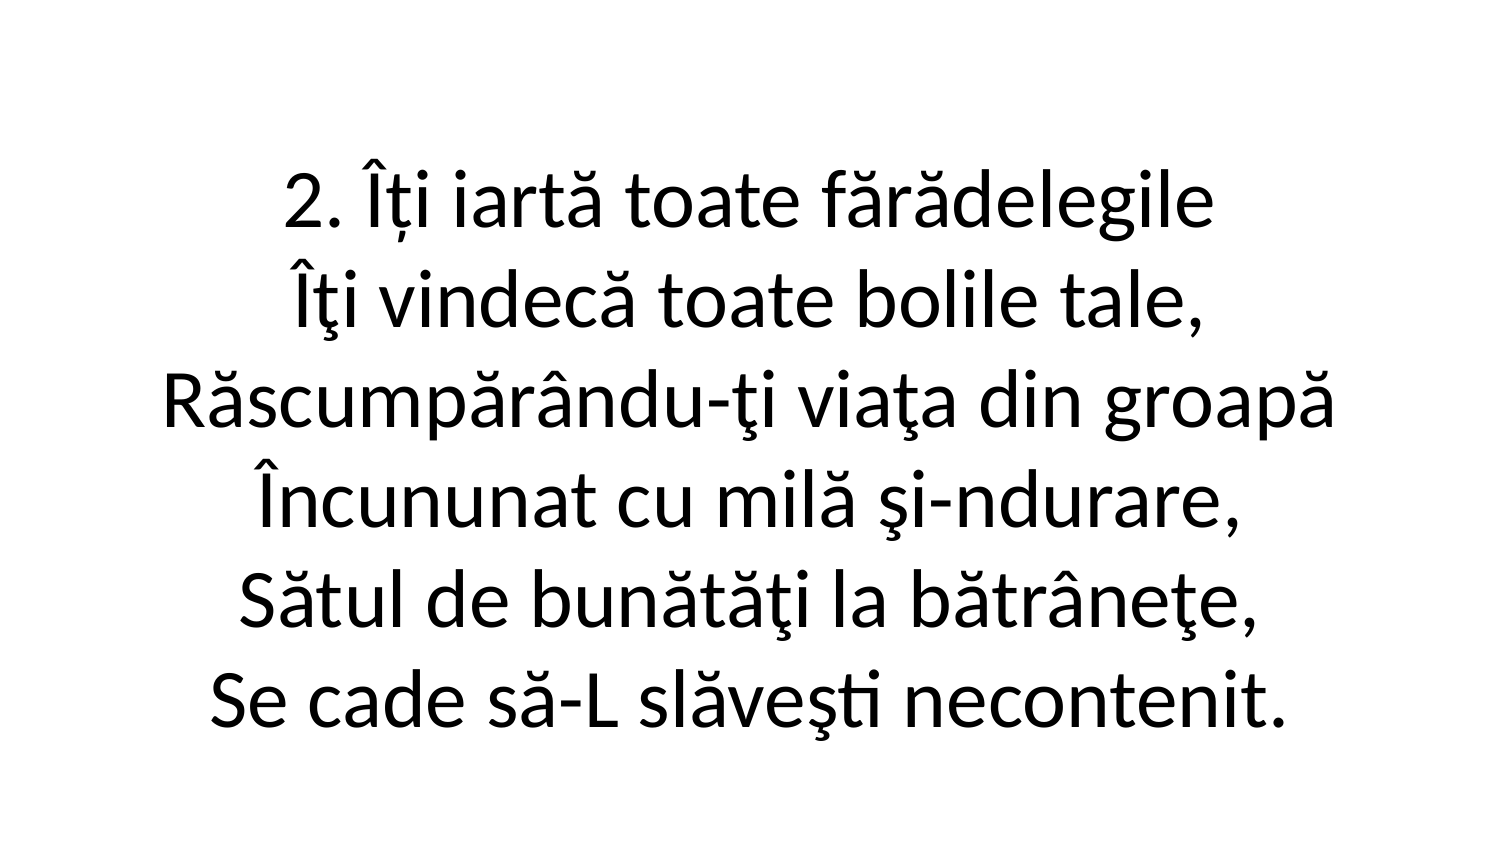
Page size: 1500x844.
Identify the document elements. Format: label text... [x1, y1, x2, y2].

text_box 2. Îți iartă toate fărădelegile Îţi vindecă toate bolile tale, Răscumpărându-ţi viaţa din groapă Încununat cu milă şi-ndurare, Sătul de bunătăţi la bătrâneţe, Se cade să-L slăveşti necontenit. [146, 92, 1354, 752]
